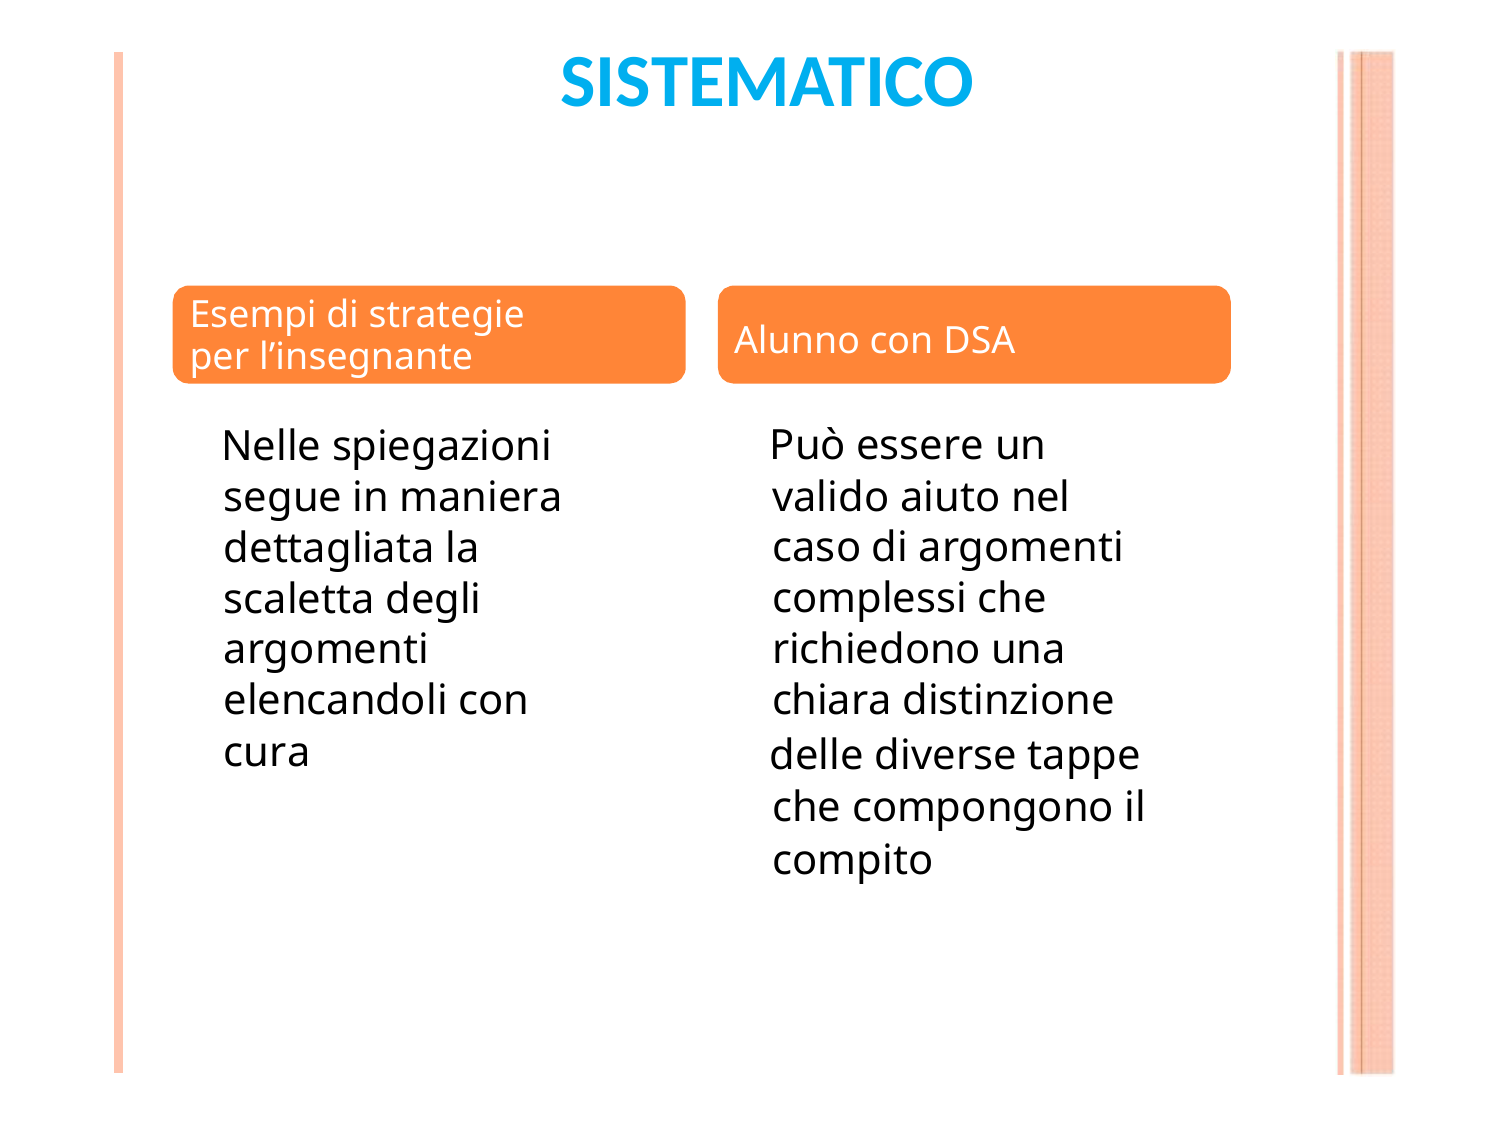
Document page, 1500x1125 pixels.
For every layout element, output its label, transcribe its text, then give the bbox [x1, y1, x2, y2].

text_box Esempi di strategie per l’insegnante [187, 293, 553, 377]
text_box [1335, 171, 1345, 1075]
title SISTEMATICO [88, 0, 1439, 171]
text_box Alunno con DSA [732, 316, 1152, 362]
text_box Può essere un valido aiuto nel caso di argomenti complessi che richiedono una chiara distinzione delle diverse tappe che compongono il compito [767, 417, 1195, 883]
text_box [717, 285, 1231, 384]
text_box [1349, 171, 1396, 1077]
text_box Nelle spiegazioni segue in maniera dettagliata la scaletta degli argomenti elencandoli con cura [219, 417, 612, 775]
text_box [172, 285, 686, 384]
